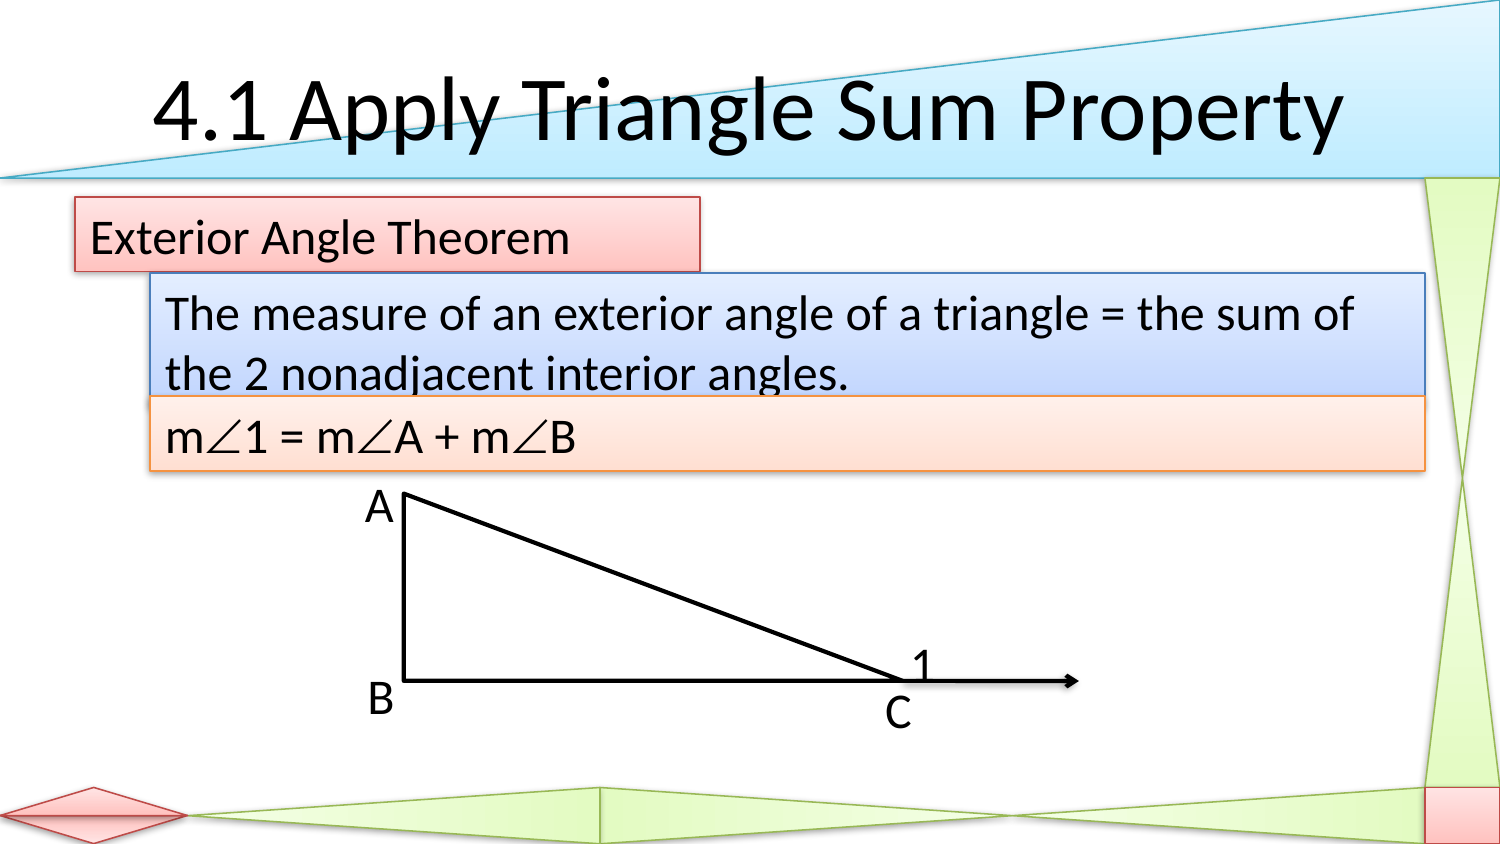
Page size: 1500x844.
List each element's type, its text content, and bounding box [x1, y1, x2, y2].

text_box The measure of an exterior angle of a triangle = the sum of the 2 nonadjacent interior angles. [149, 272, 1426, 395]
text_box Exterior Angle Theorem [74, 196, 701, 272]
title 4.1 Apply Triangle Sum Property [75, 33, 1425, 175]
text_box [349, 465, 1080, 748]
text_box m1 = mA + mB [149, 395, 1426, 472]
